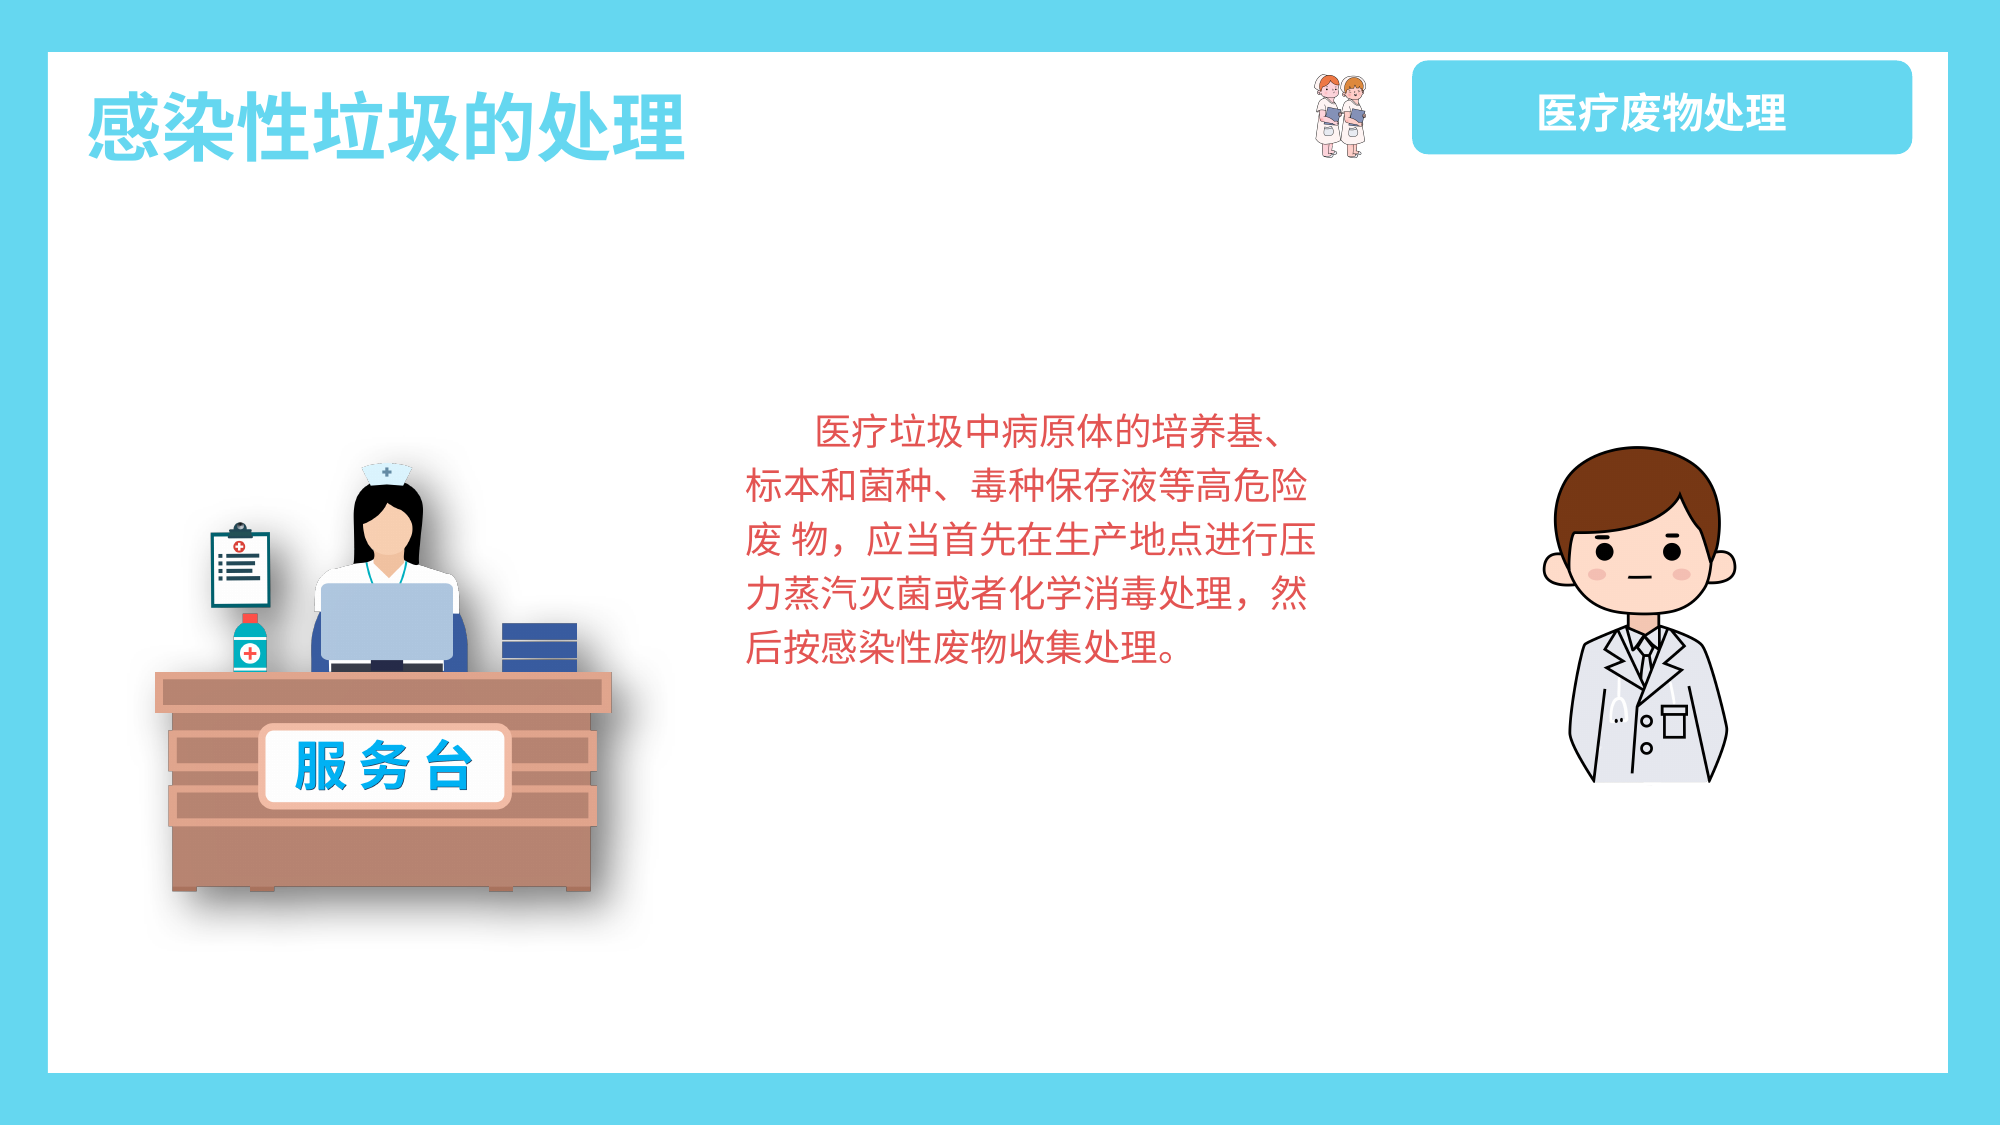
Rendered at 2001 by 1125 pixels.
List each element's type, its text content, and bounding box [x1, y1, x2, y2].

picture [90, 391, 682, 983]
text_box 感染性垃圾的处理 [41, 54, 731, 178]
text_box 医疗垃圾中病原体的培养基、标本和菌种、毒种保存液等高危险废 物，应当首先在生产地点进行压力蒸汽灭菌或者化学消毒处理，然后按感染性废物收集处理。 [730, 391, 1331, 677]
text_box 医疗废物处理 [1411, 59, 1914, 156]
picture [1331, 381, 1993, 854]
picture [1272, 64, 1416, 167]
